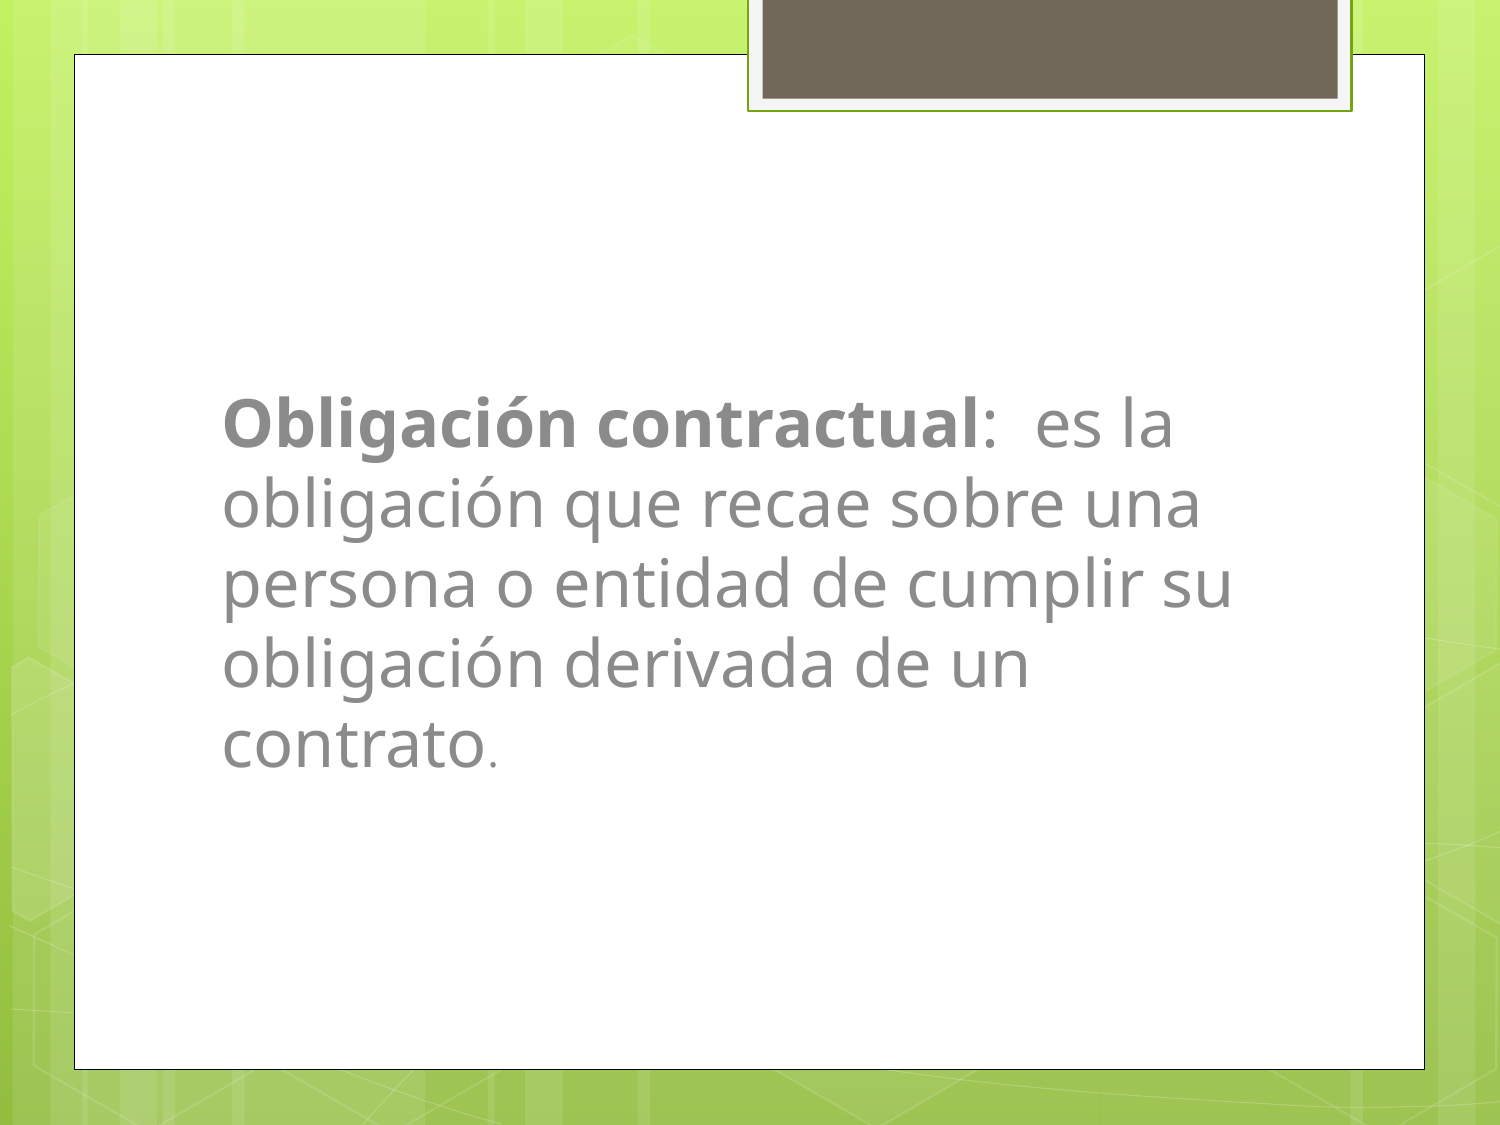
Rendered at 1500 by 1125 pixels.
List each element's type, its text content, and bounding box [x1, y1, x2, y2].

list Obligación contractual: es la obligación que recae sobre una persona o entidad de cumplir su obligación derivada de un contrato. [206, 373, 1296, 950]
